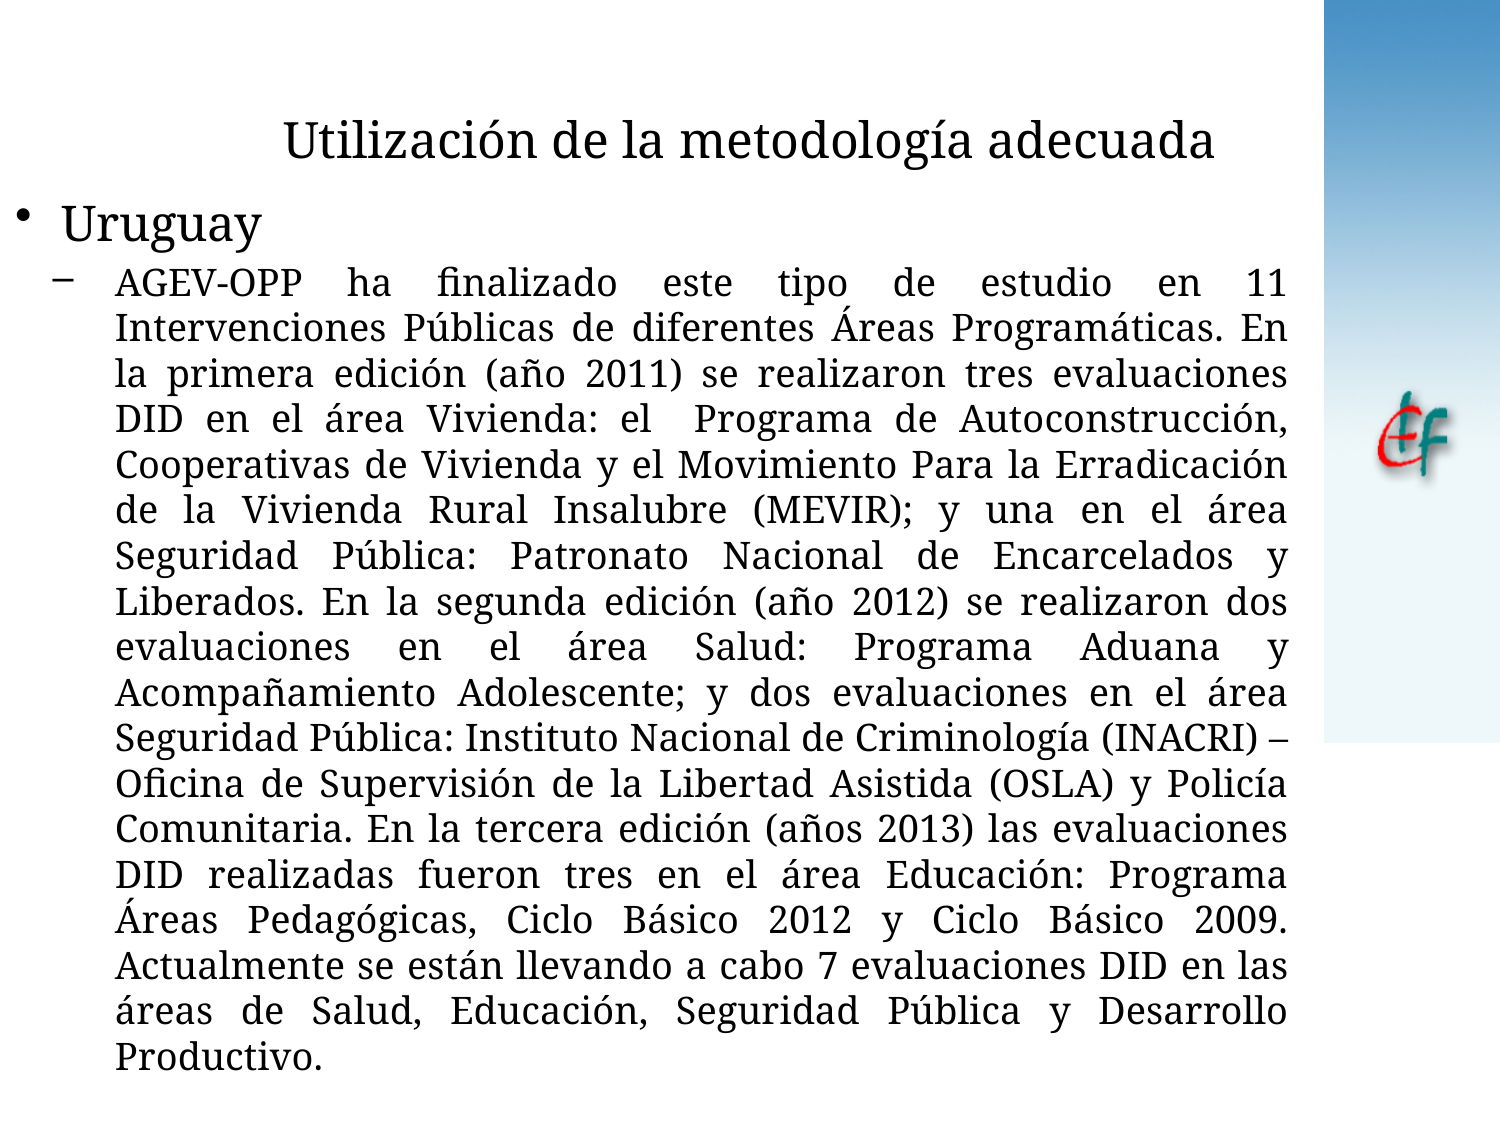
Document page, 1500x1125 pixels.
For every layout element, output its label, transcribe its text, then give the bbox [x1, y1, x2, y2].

list Uruguay AGEV-OPP ha finalizado este tipo de estudio en 11 Intervenciones Públicas de diferentes Áreas Programáticas. En la primera edición (año 2011) se realizaron tres evaluaciones DID en el área Vivienda: el Programa de Autoconstrucción, Cooperativas de Vivienda y el Movimiento Para la Erradicación de la Vivienda Rural Insalubre (MEVIR); y una en el área Seguridad Pública: Patronato Nacional de Encarcelados y Liberados. En la segunda edición (año 2012) se realizaron dos evaluaciones en el área Salud: Programa Aduana y Acompañamiento Adolescente; y dos evaluaciones en el área Seguridad Pública: Instituto Nacional de Criminología (INACRI) – Oficina de Supervisión de la Libertad Asistida (OSLA) y Policía Comunitaria. En la tercera edición (años 2013) las evaluaciones DID realizadas fueron tres en el área Educación: Programa Áreas Pedagógicas, Ciclo Básico 2012 y Ciclo Básico 2009. Actualmente se están llevando a cabo 7 evaluaciones DID en las áreas de Salud, Educación, Seguridad Pública y Desarrollo Productivo. [0, 184, 1306, 1102]
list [1323, 0, 1500, 743]
title Utilización de la metodología adecuada [74, 44, 1318, 233]
